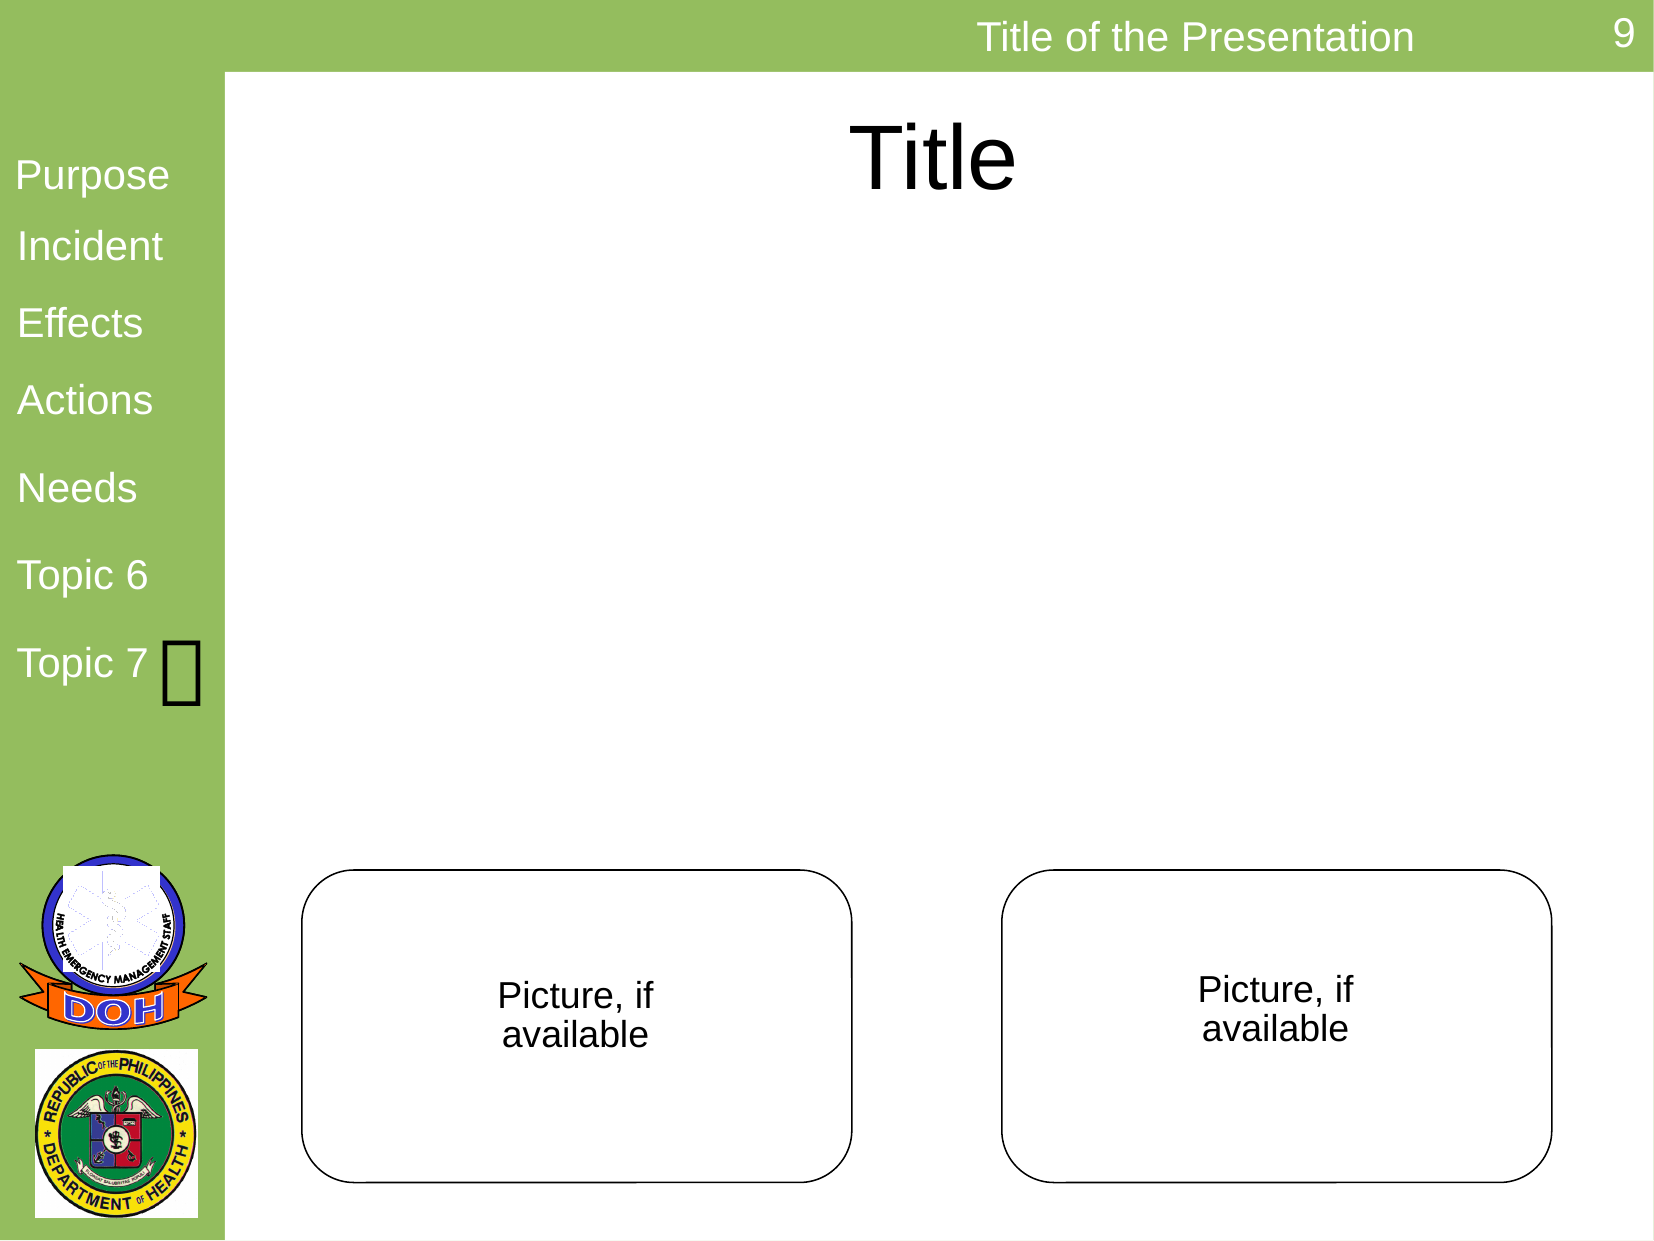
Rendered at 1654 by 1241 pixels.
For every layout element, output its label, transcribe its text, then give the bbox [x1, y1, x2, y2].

text_box  [139, 621, 252, 733]
title Title [262, 96, 1606, 226]
text_box Picture, if available [1149, 963, 1402, 1058]
text_box [1001, 870, 1552, 1183]
text_box Picture, if available [449, 969, 702, 1064]
text_box [301, 870, 852, 1183]
